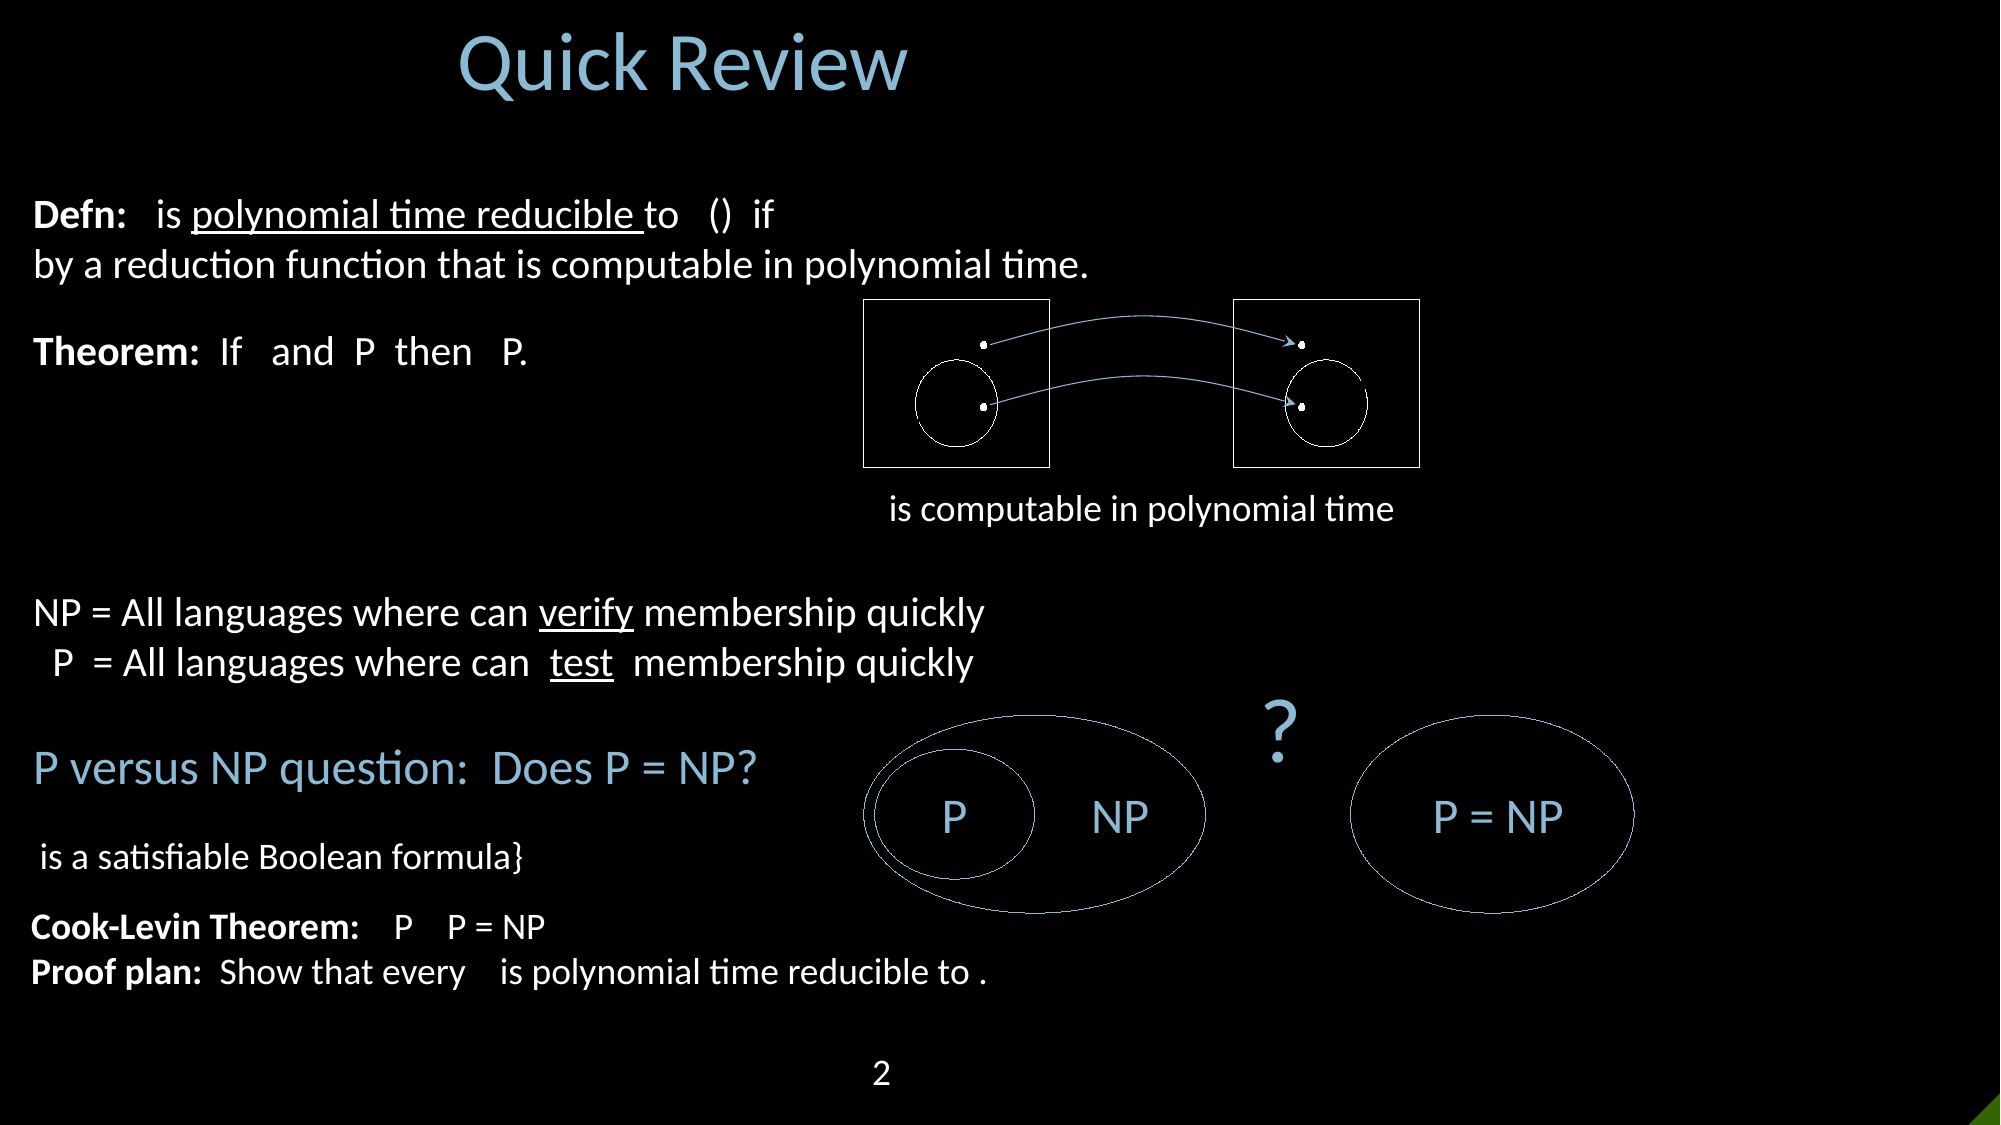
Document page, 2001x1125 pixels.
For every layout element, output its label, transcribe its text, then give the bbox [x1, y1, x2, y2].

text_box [863, 299, 1420, 537]
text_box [863, 663, 1635, 914]
text_box Quick Review [196, 0, 1172, 115]
text_box 2 [857, 1040, 907, 1101]
text_box NP = All languages where can verify membership quickly P = All languages where can test membership quickly P versus NP question: Does P = NP? [18, 577, 1292, 803]
text_box [1968, 1093, 2000, 1125]
